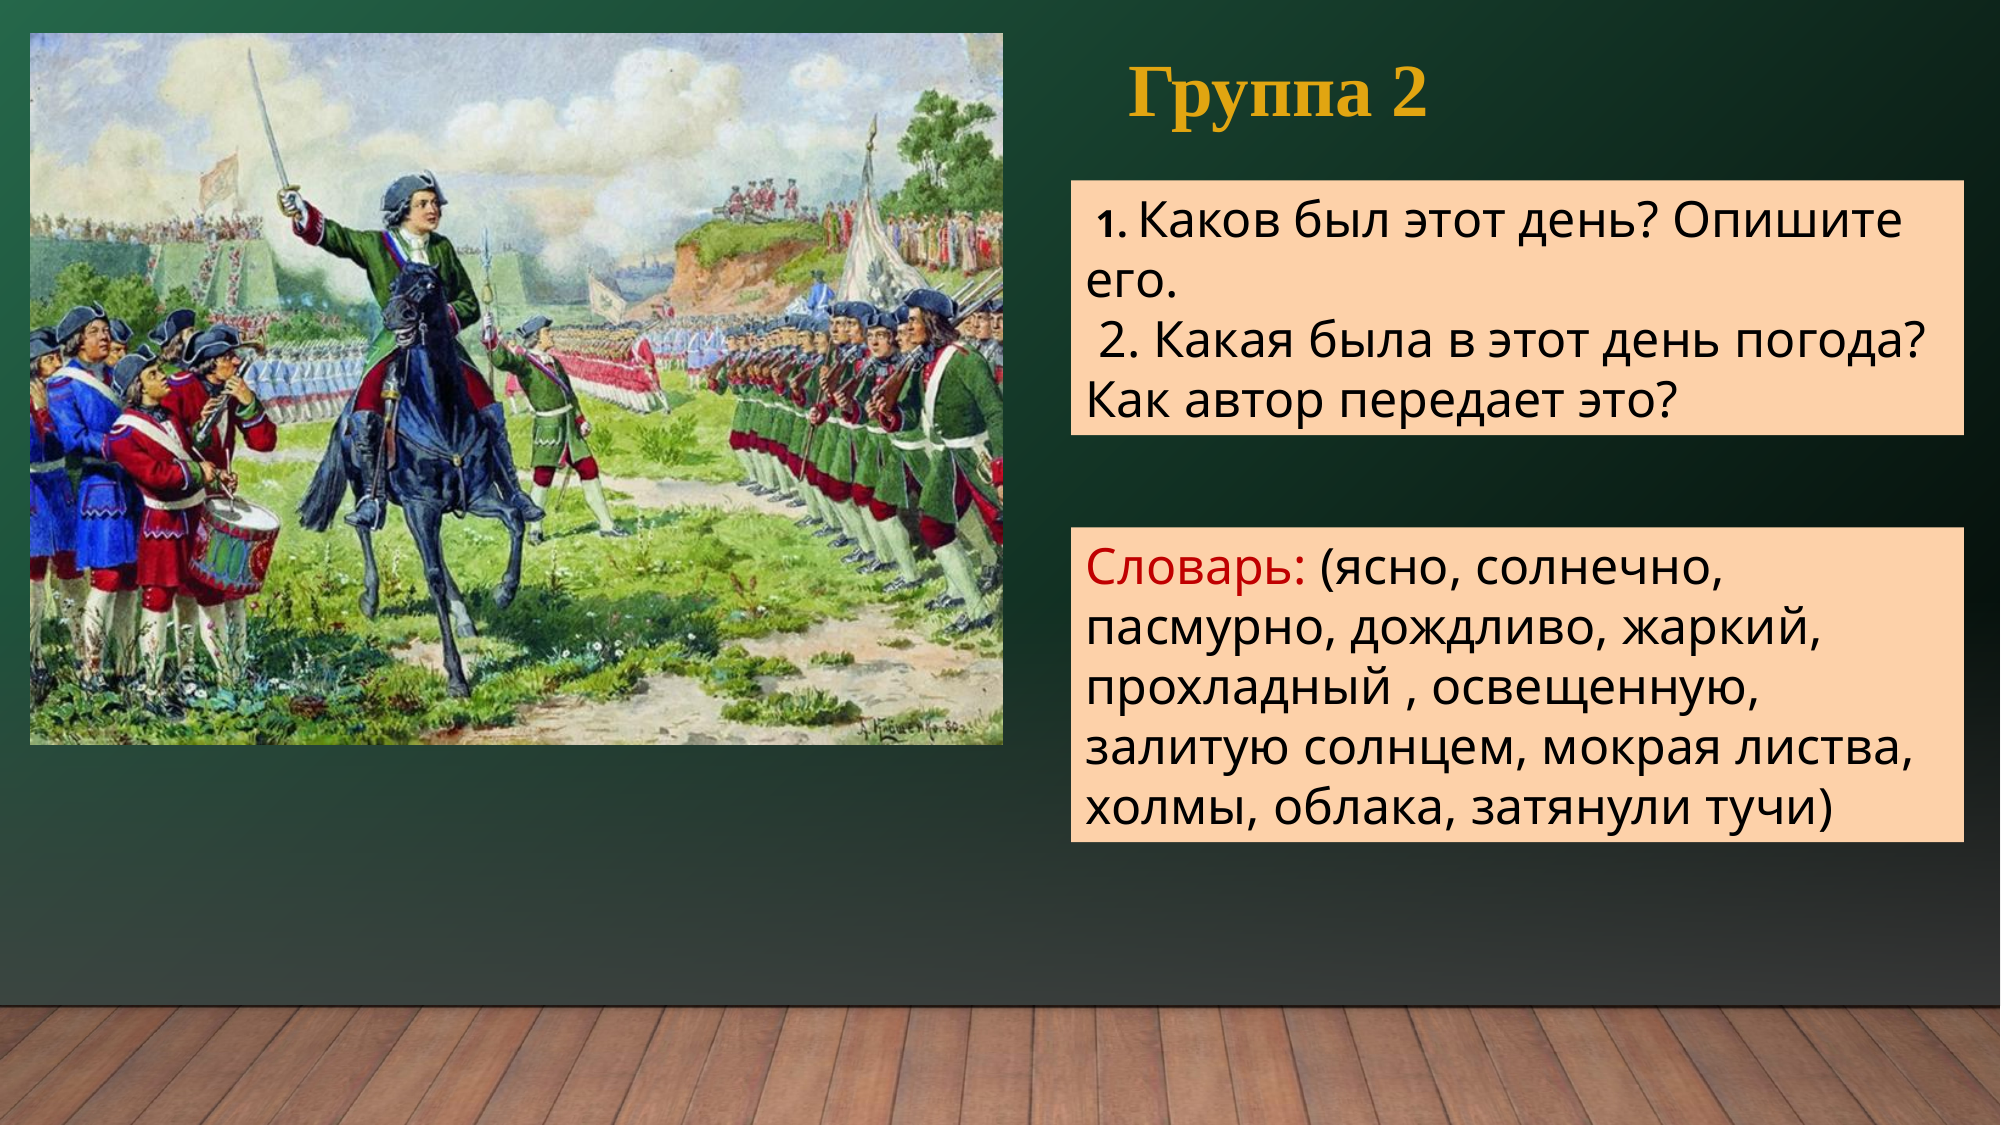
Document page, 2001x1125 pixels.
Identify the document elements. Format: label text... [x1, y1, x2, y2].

text_box Словарь: (ясно, солнечно, пасмурно, дождливо, жаркий, прохладный , освещенную, залитую солнцем, мокрая листва, холмы, облака, затянули тучи) [1071, 527, 1964, 843]
picture [29, 33, 1004, 745]
picture [0, 1005, 2000, 1125]
text_box 1. Каков был этот день? Опишите его. 2. Какая была в этот день погода? Как автор передает это? [1071, 180, 1964, 436]
text_box Группа 2 [1113, 33, 1826, 139]
